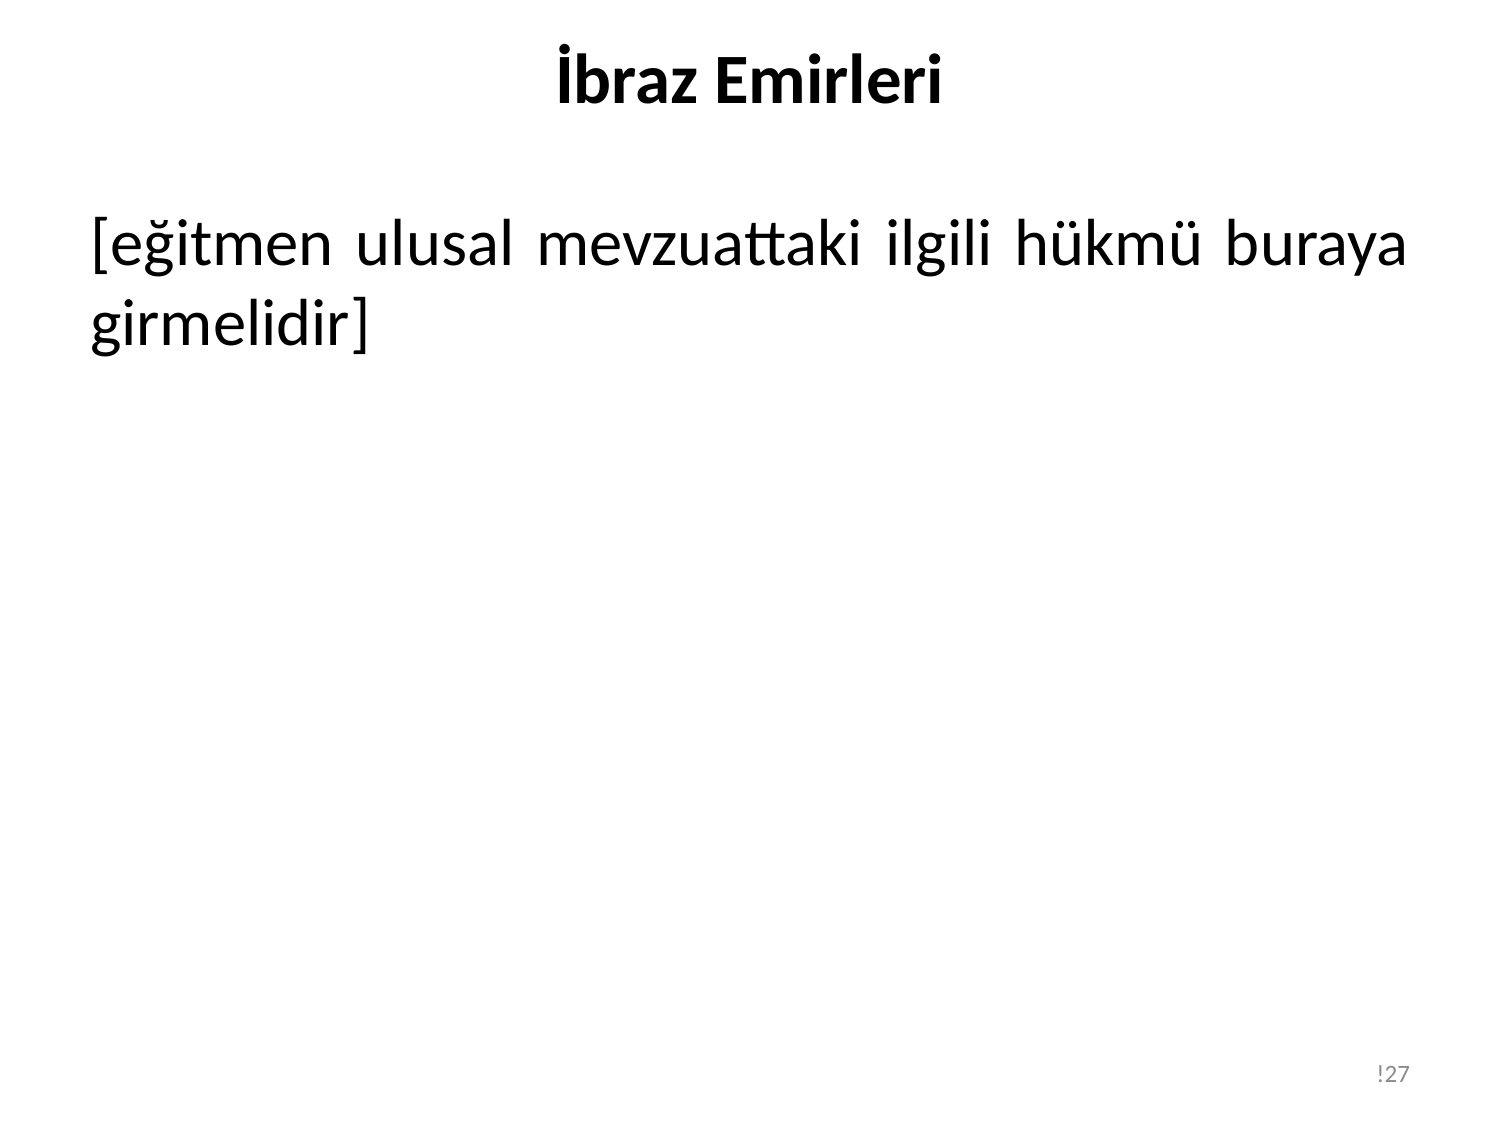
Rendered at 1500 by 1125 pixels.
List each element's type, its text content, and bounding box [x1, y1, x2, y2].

title İbraz Emirleri [75, 25, 1425, 133]
list [eğitmen ulusal mevzuattaki ilgili hükmü buraya girmelidir] [75, 191, 1425, 1043]
slide_number !27 [1074, 1042, 1425, 1103]
